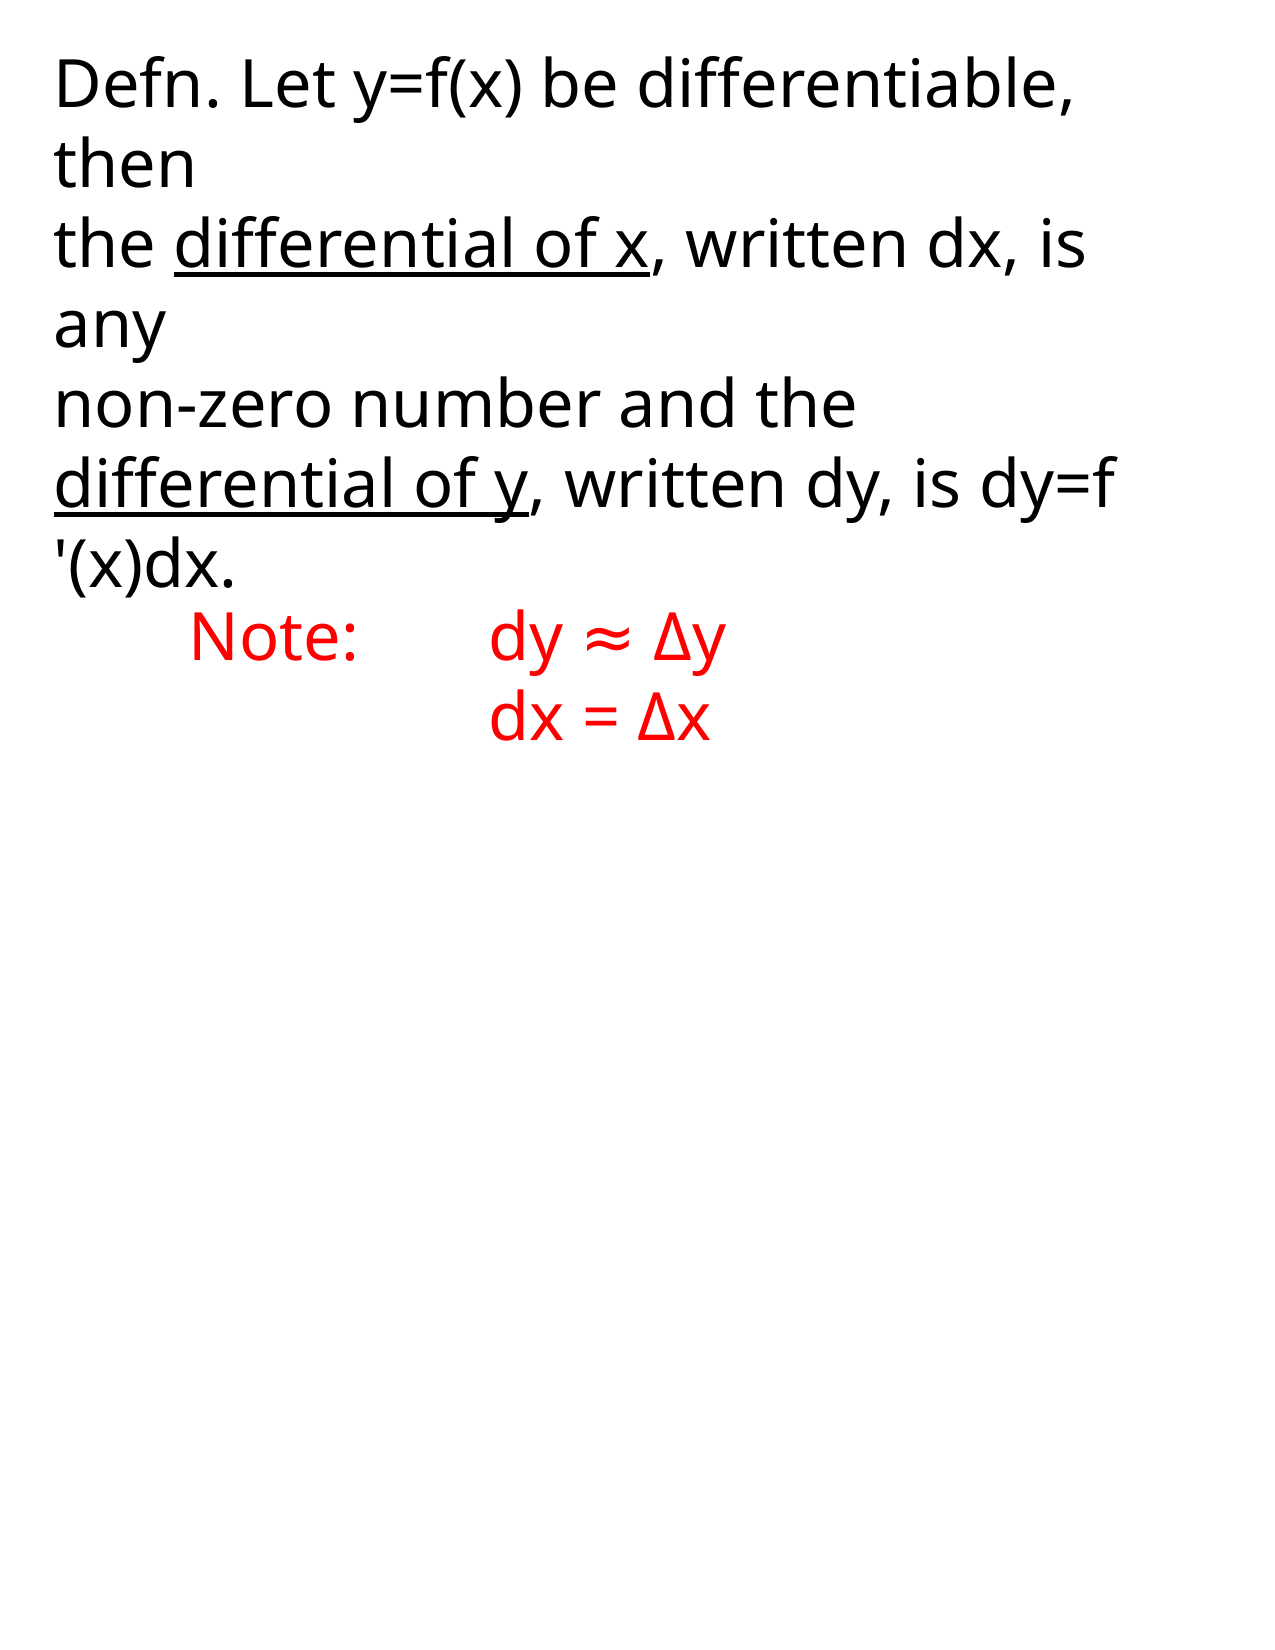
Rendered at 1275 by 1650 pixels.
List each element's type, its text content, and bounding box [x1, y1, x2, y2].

text_box Defn. Let y=f(x) be differentiable, then the differential of x, written dx, is any non-zero number and the differential of y, written dy, is dy=f '(x)dx. [39, 33, 1213, 608]
text_box Note: dy ≈ Δy dx = Δx [174, 587, 1078, 761]
